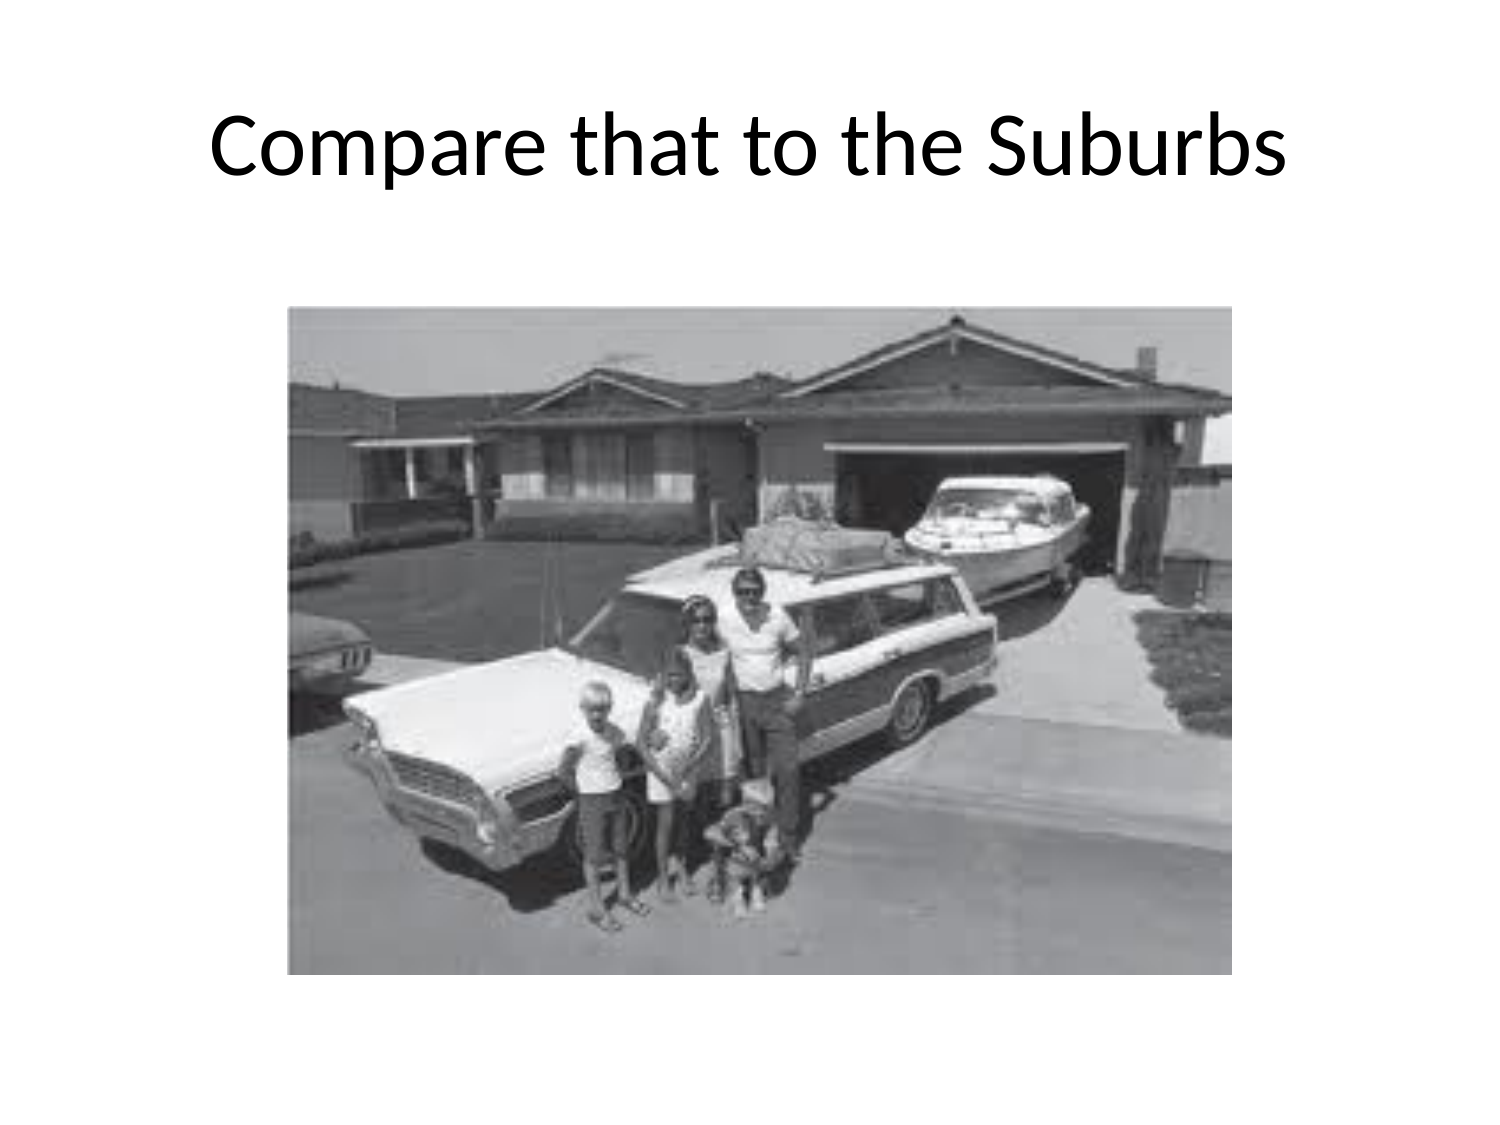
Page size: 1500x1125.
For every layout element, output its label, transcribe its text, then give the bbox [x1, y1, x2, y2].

title Compare that to the Suburbs [75, 45, 1425, 233]
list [287, 305, 1233, 976]
